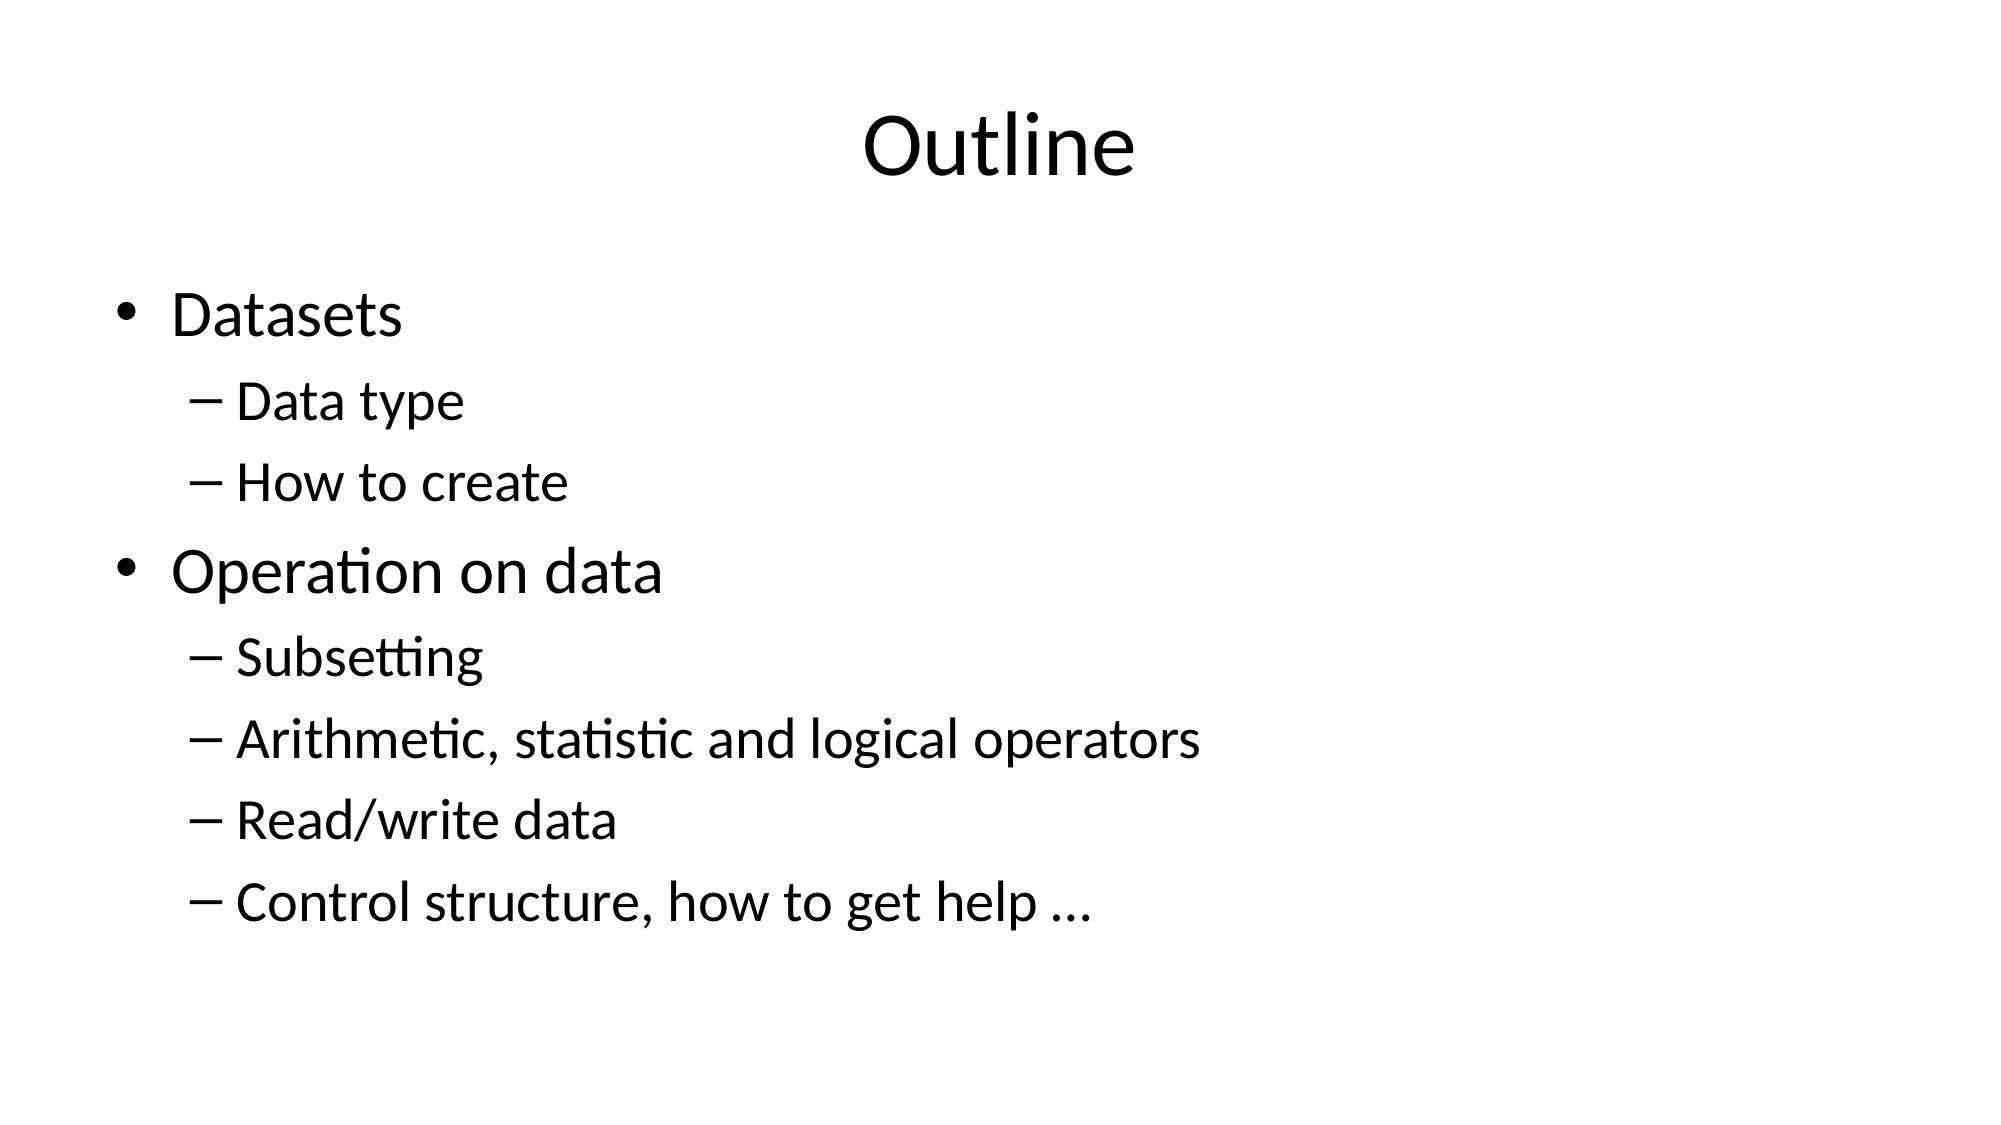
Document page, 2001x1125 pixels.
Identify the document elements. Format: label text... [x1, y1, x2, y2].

list Datasets Data type How to create Operation on data Subsetting Arithmetic, statistic and logical operators Read/write data Control structure, how to get help … [99, 262, 1900, 1005]
title Outline [99, 45, 1900, 233]
